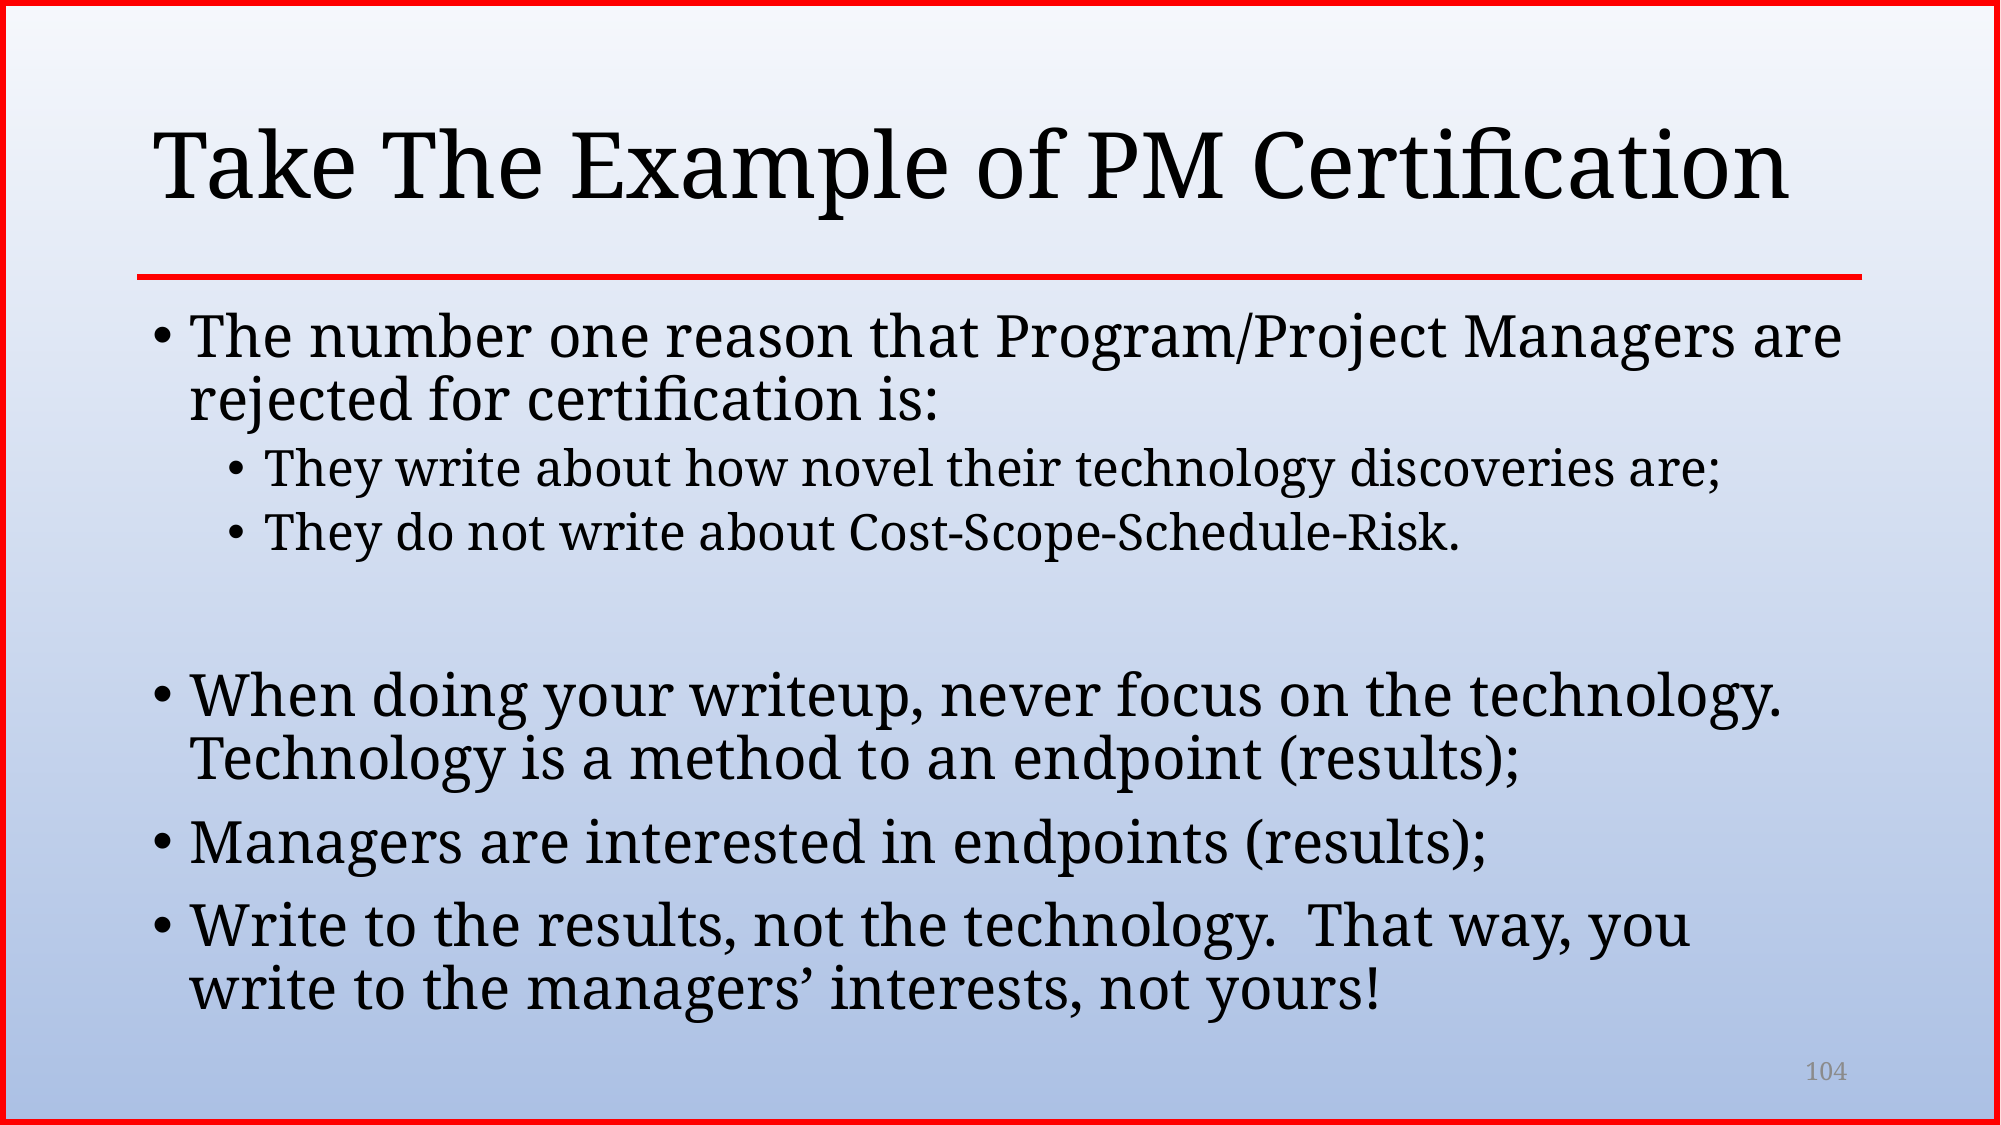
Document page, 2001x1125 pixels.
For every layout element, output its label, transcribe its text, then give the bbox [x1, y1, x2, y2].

slide_number 104 [1412, 1042, 1863, 1103]
list The number one reason that Program/Project Managers are rejected for certification is: They write about how novel their technology discoveries are; They do not write about Cost-Scope-Schedule-Risk. When doing your writeup, never focus on the technology. Technology is a method to an endpoint (results); Managers are interested in endpoints (results); Write to the results, not the technology. That way, you write to the managers’ interests, not yours! [137, 299, 1863, 1014]
title Take The Example of PM Certification [137, 59, 1863, 278]
